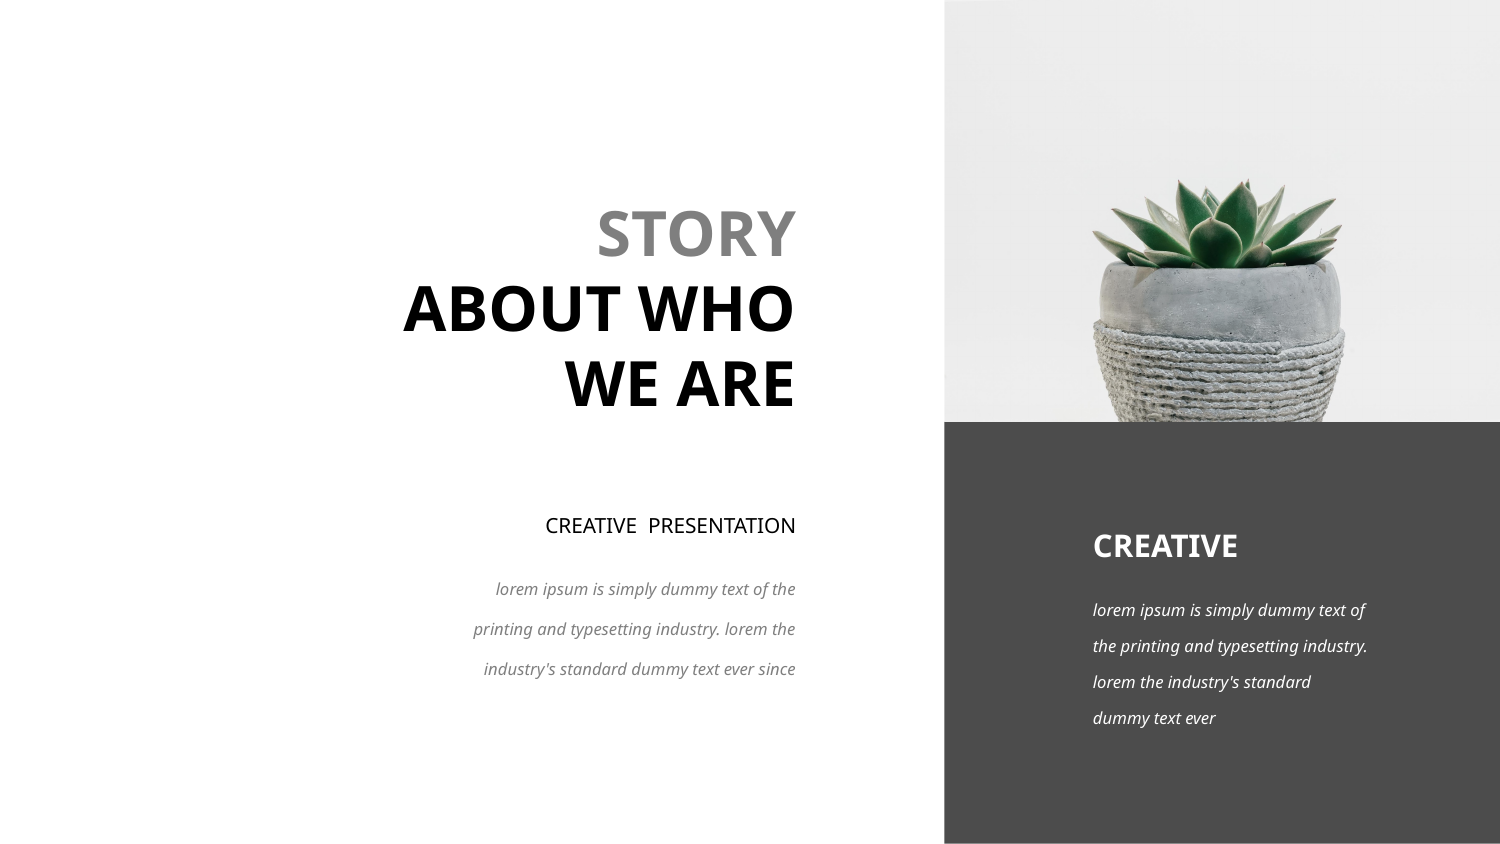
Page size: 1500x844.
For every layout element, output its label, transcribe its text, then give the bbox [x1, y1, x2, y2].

text_box [944, 430, 1500, 844]
picture [944, 0, 1500, 423]
text_box CREATIVE [1081, 520, 1329, 570]
text_box lorem ipsum is simply dummy text of the printing and typesetting industry. lorem the industry's standard dummy text ever [1081, 578, 1383, 744]
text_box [335, 187, 808, 656]
